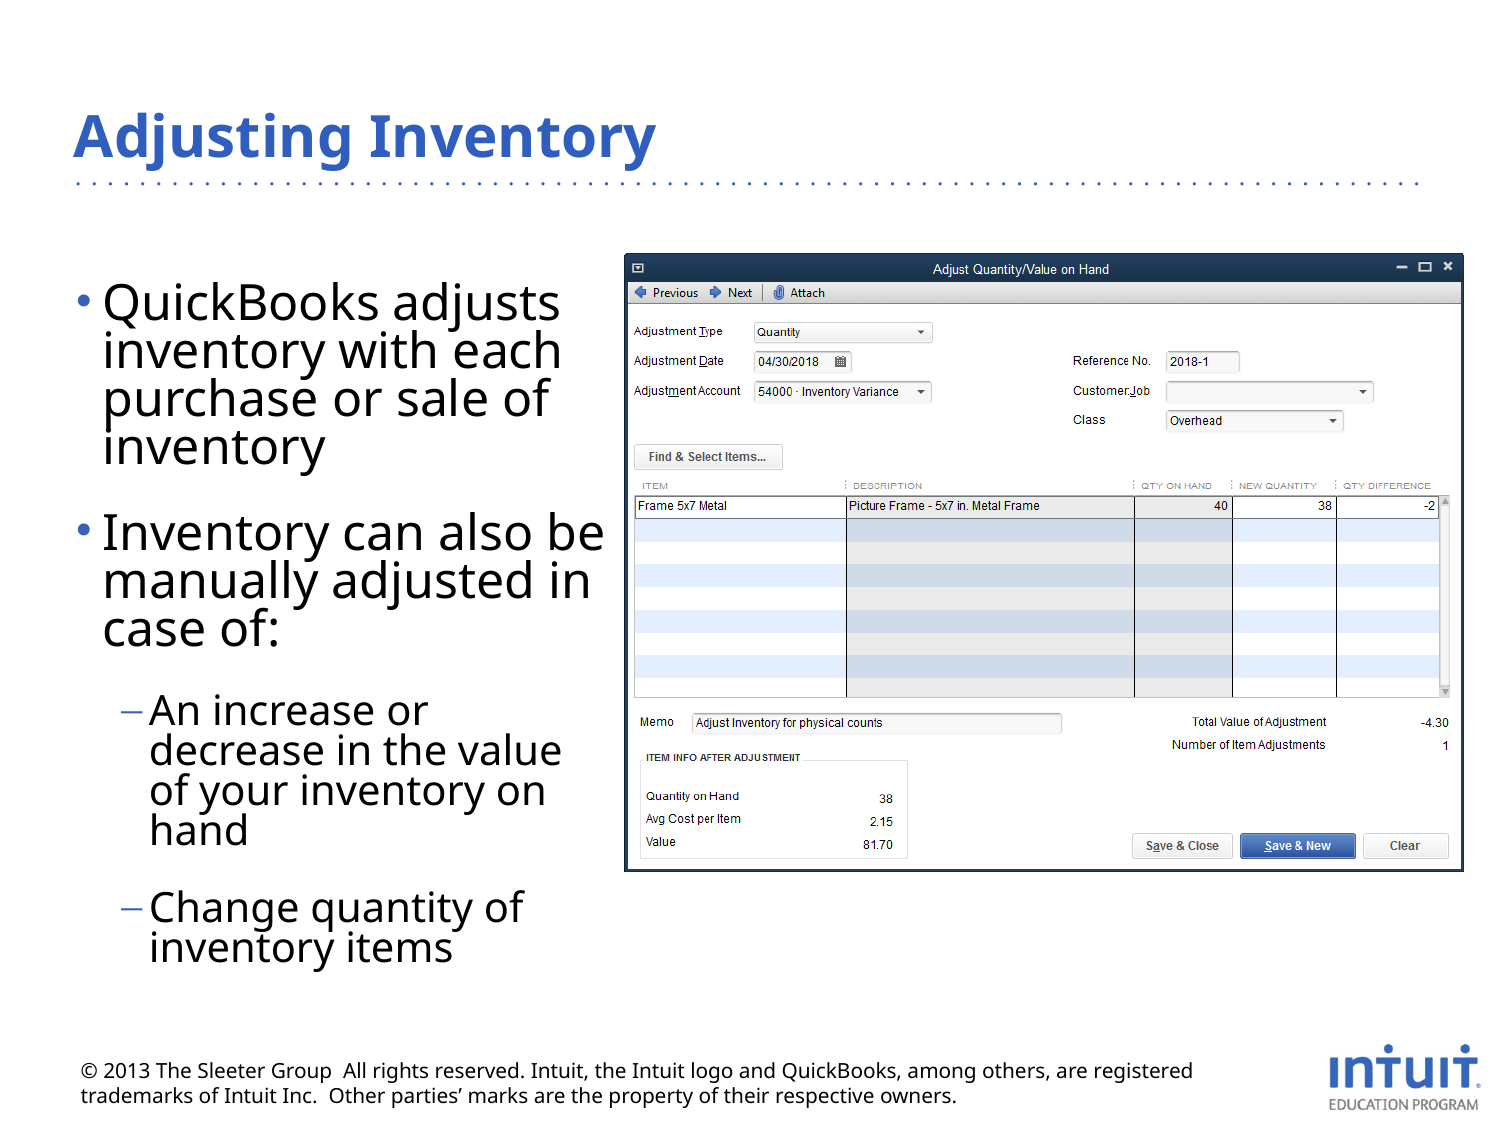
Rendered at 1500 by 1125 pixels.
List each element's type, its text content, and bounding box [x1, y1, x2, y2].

title Adjusting Inventory [73, 62, 1424, 169]
list QuickBooks adjusts inventory with each purchase or sale of inventory Inventory can also be manually adjusted in case of: An increase or decrease in the value of your inventory on hand Change quantity of inventory items [75, 275, 613, 1018]
picture [624, 253, 1464, 872]
picture [1325, 1039, 1485, 1116]
